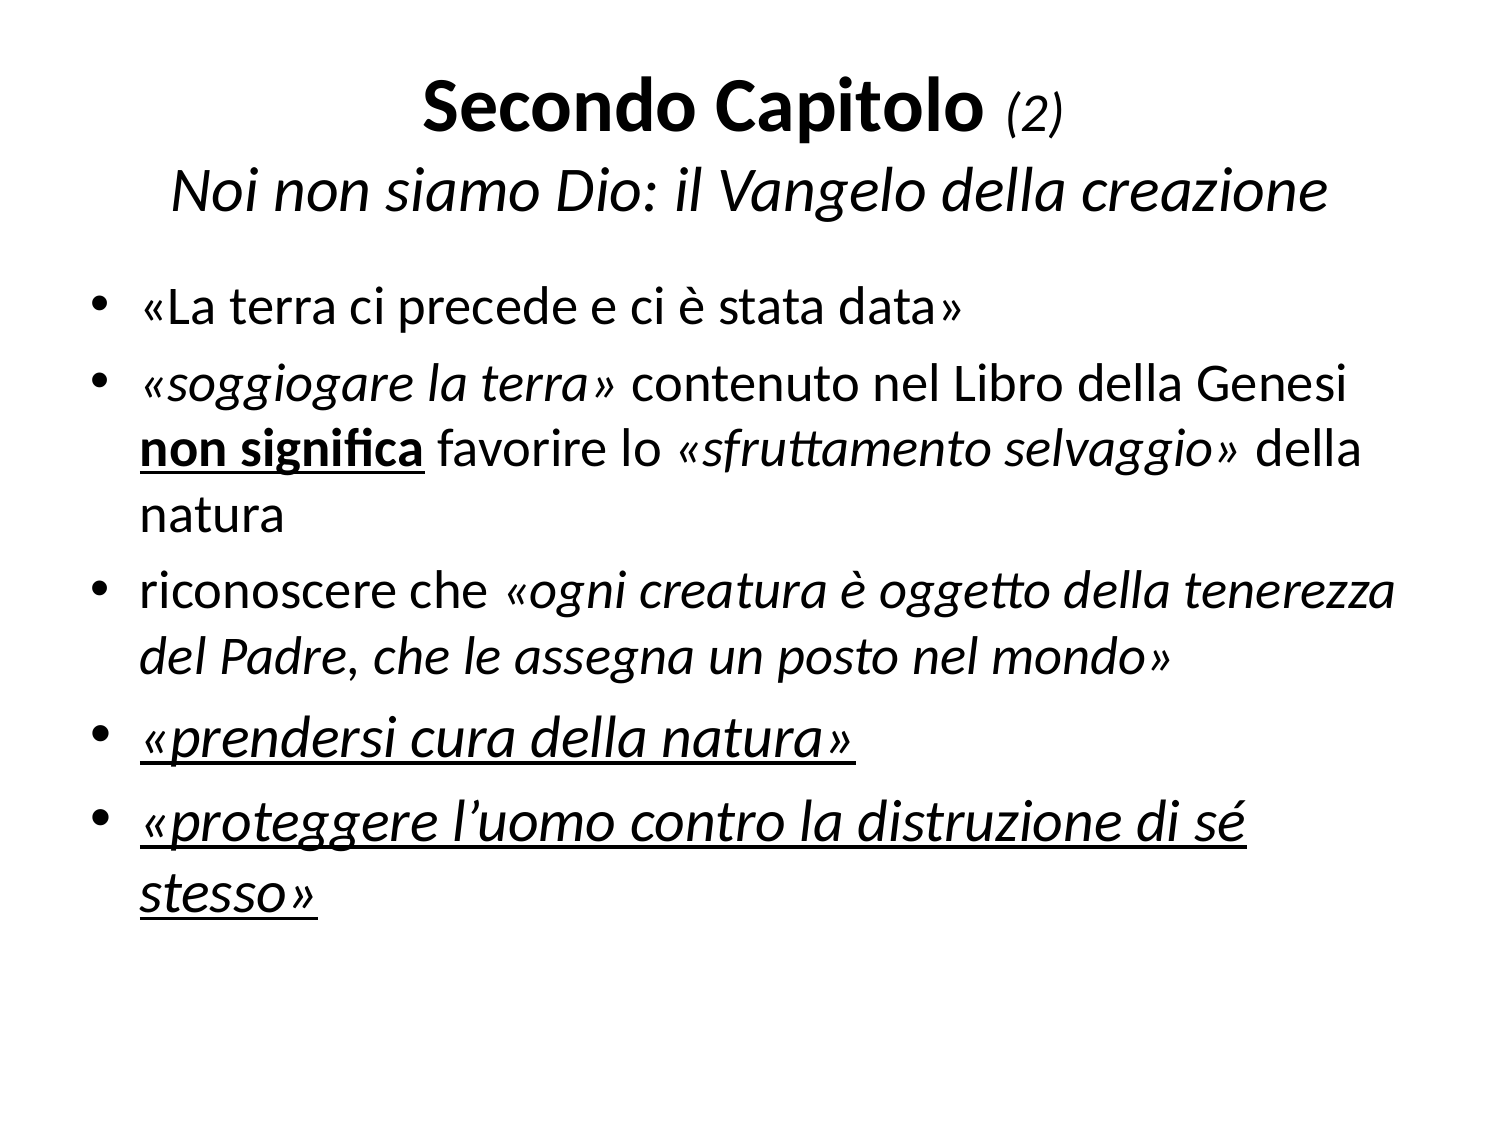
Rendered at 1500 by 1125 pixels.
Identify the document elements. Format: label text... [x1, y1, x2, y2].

title Secondo Capitolo (2) Noi non siamo Dio: il Vangelo della creazione [75, 45, 1425, 233]
list «La terra ci precede e ci è stata data» «soggiogare la terra» contenuto nel Libro della Genesi non significa favorire lo «sfruttamento selvaggio» della natura riconoscere che «ogni creatura è oggetto della tenerezza del Padre, che le assegna un posto nel mondo» «prendersi cura della natura» «proteggere l’uomo contro la distruzione di sé stesso» [75, 262, 1425, 1005]
